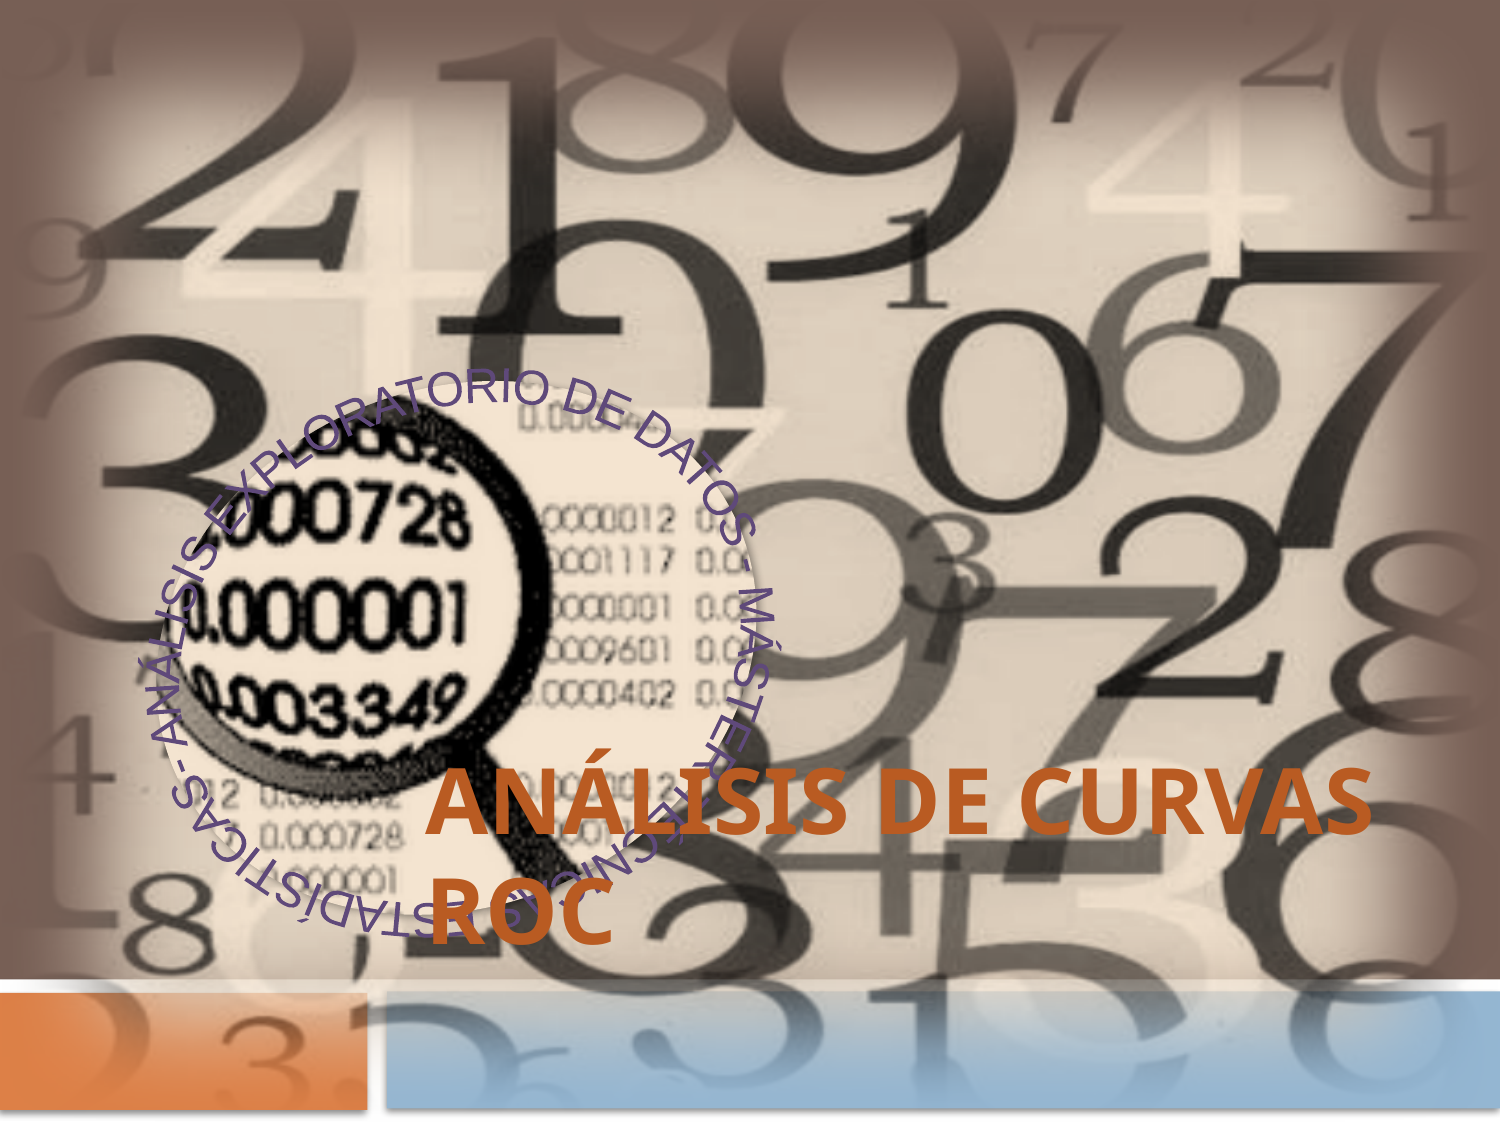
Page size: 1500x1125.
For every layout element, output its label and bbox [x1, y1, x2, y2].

picture [0, 0, 1500, 1125]
text_box [150, 388, 769, 918]
